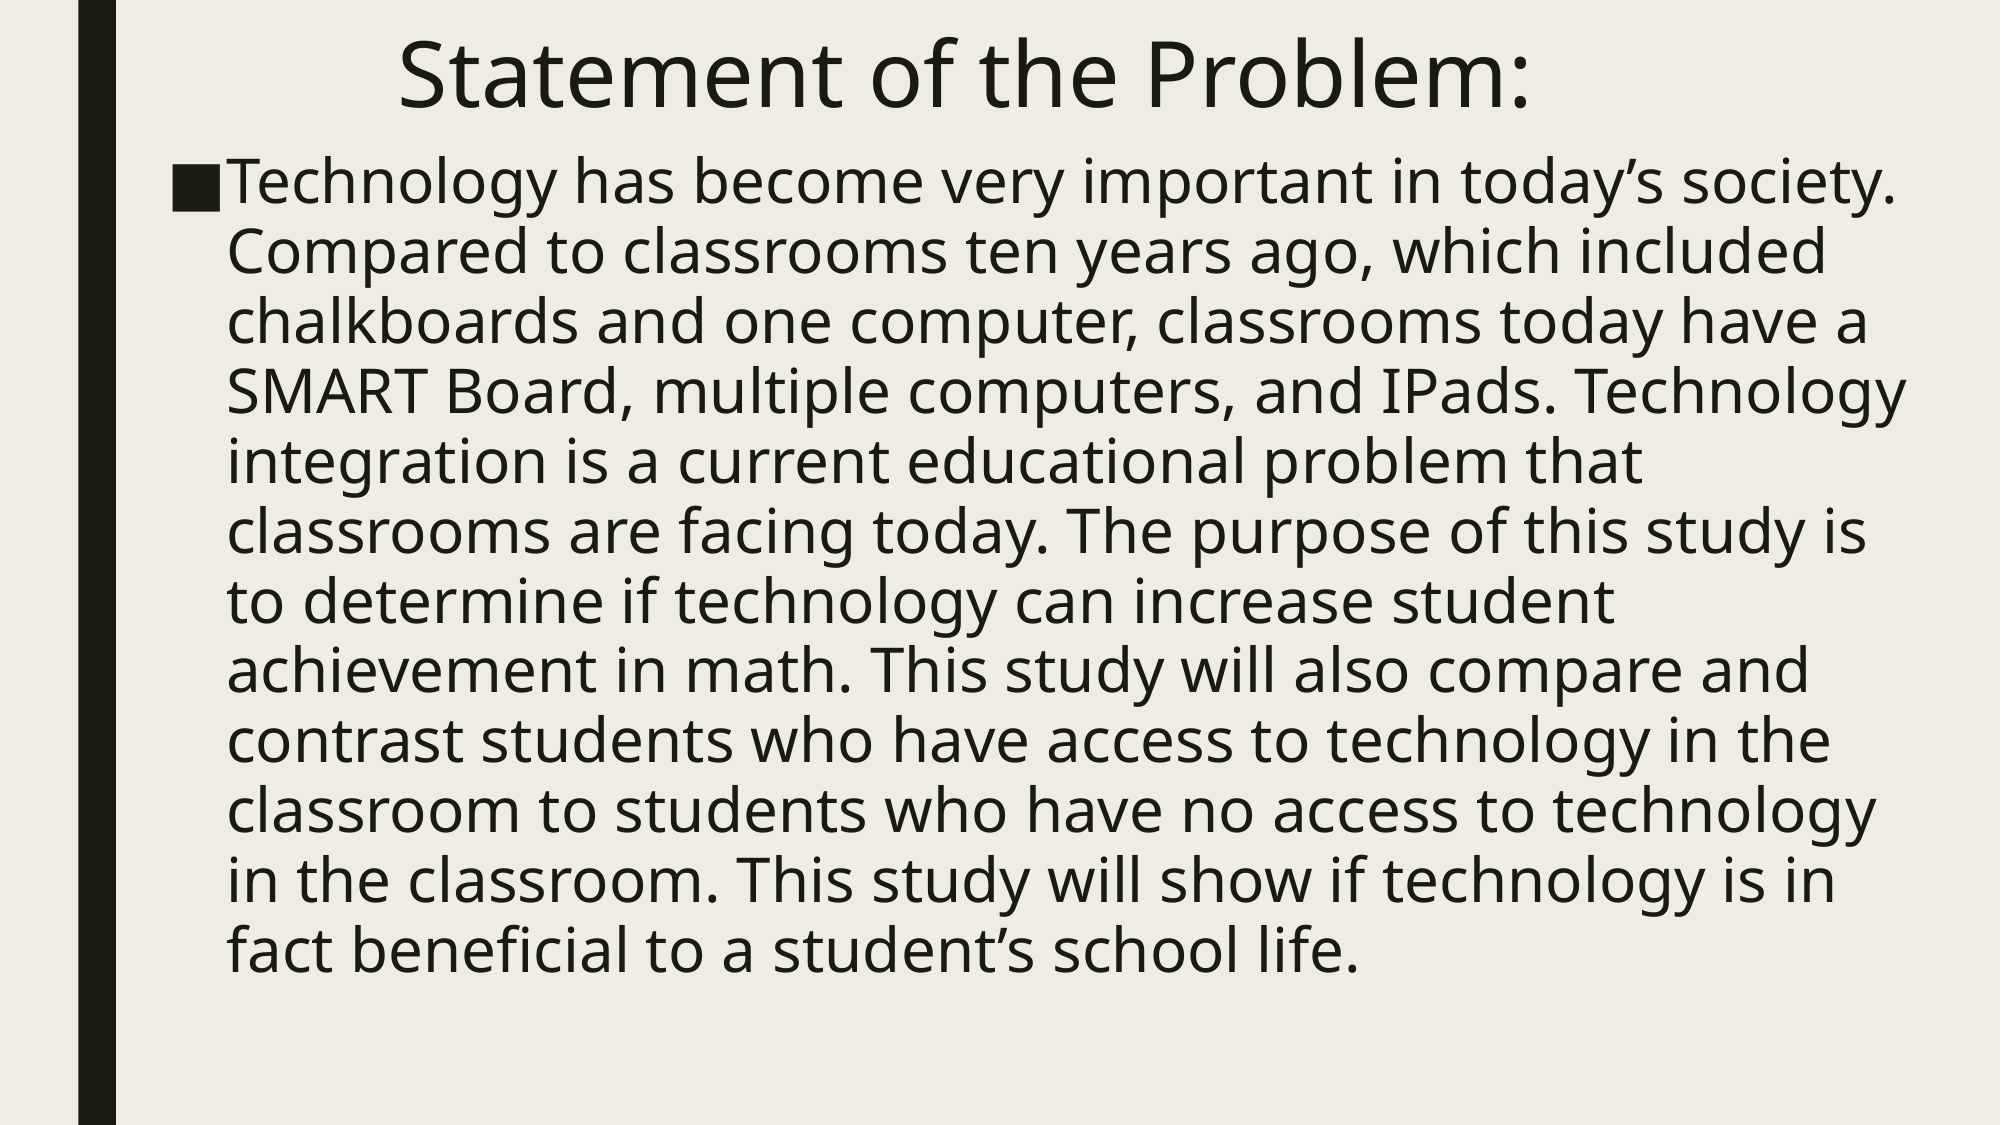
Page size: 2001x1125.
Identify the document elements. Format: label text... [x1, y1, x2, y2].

list Technology has become very important in today’s society. Compared to classrooms ten years ago, which included chalkboards and one computer, classrooms today have a SMART Board, multiple computers, and IPads. Technology integration is a current educational problem that classrooms are facing today. The purpose of this study is to determine if technology can increase student achievement in math. This study will also compare and contrast students who have access to technology in the classroom to students who have no access to technology in the classroom. This study will show if technology is in fact beneficial to a student’s school life. [152, 140, 1946, 1048]
title Statement of the Problem: [178, 21, 1754, 140]
